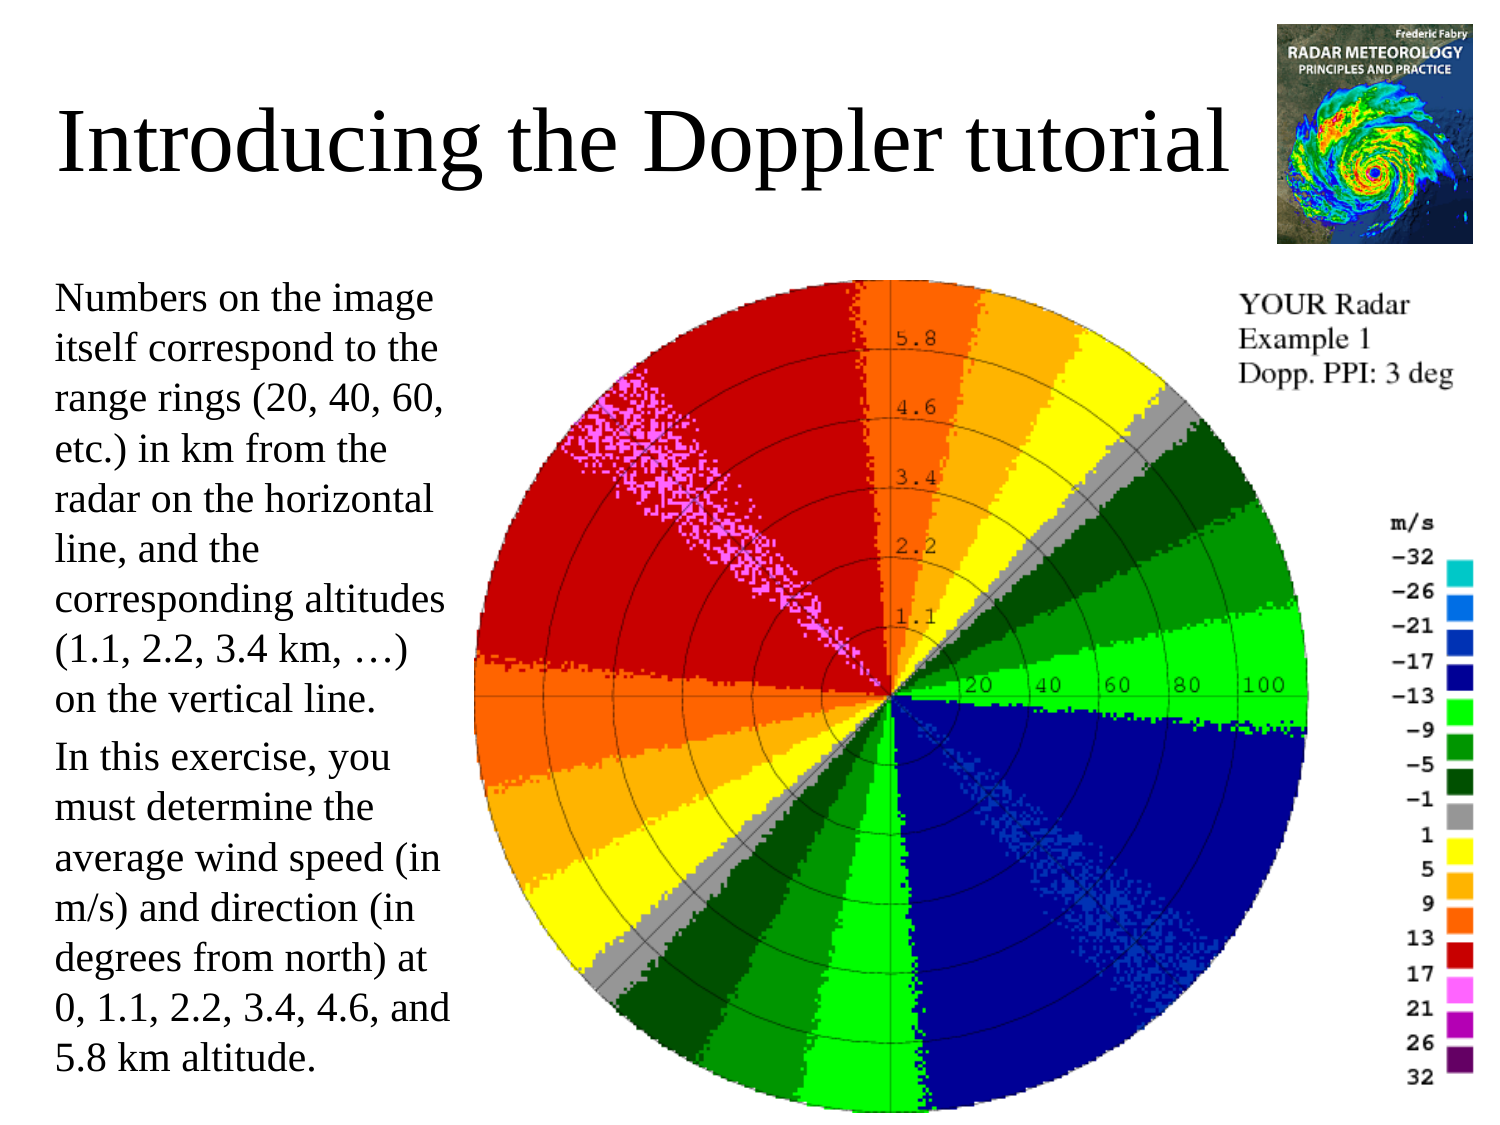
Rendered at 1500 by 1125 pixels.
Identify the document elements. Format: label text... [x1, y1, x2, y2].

picture [1277, 24, 1473, 244]
picture [474, 279, 1476, 1114]
list Numbers on the image itself correspond to the range rings (20, 40, 60, etc.) in km from the radar on the horizontal line, and the corresponding altitudes (1.1, 2.2, 3.4 km, …) on the vertical line. In this exercise, you must determine the average wind speed (in m/s) and direction (in degrees from north) at 0, 1.1, 2.2, 3.4, 4.6, and 5.8 km altitude. [39, 262, 475, 1113]
title Introducing the Doppler tutorial [39, 26, 1250, 244]
footer e05.1: Doppler tutorial – Wind profile retrievals [169, 1053, 469, 1113]
